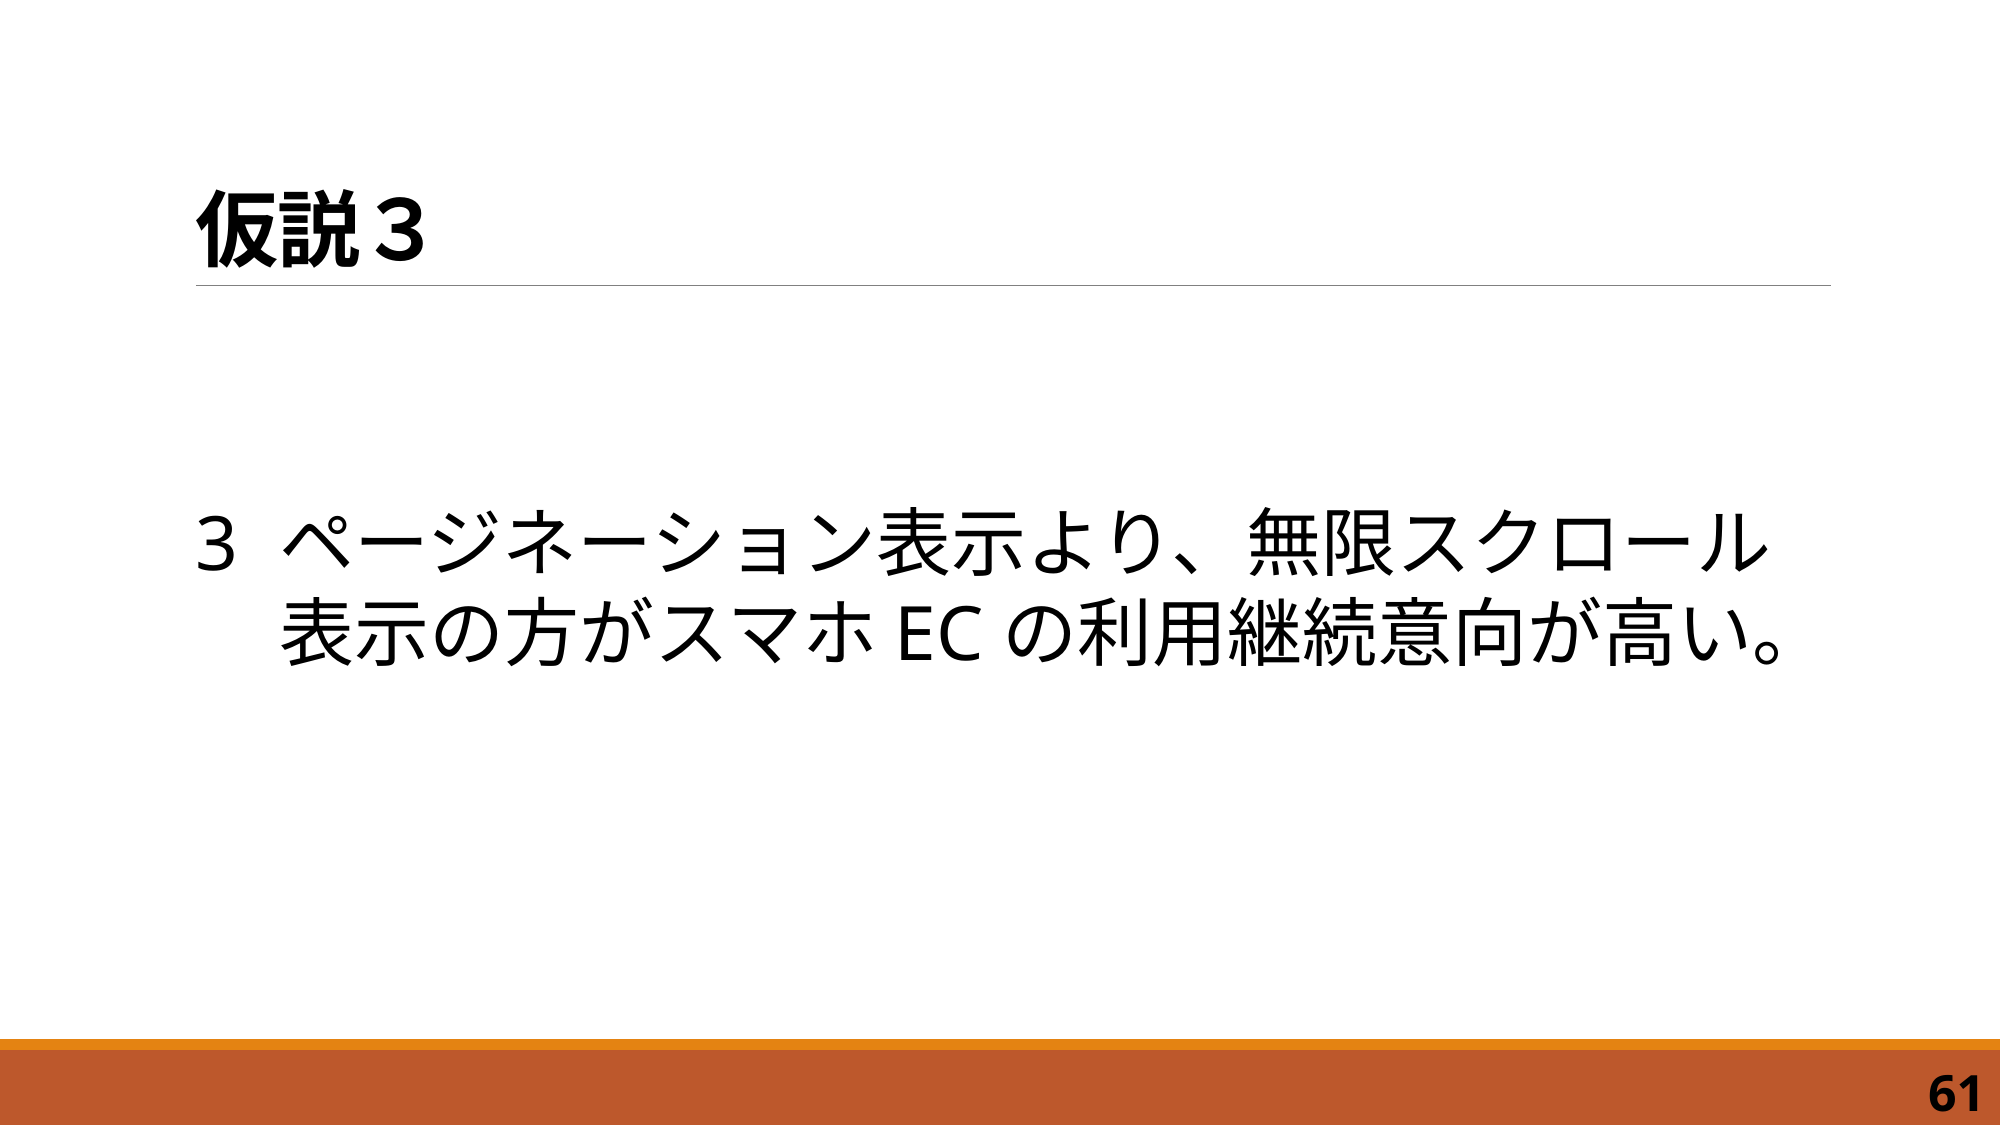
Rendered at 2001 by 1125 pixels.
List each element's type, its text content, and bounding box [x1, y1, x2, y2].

text_box ページネーション表示より、無限スクロール表示の方がスマホECの利用継続意向が高い。 [179, 487, 1830, 683]
title 仮説３ [180, 47, 1830, 285]
slide_number 61 [1784, 1065, 2000, 1125]
